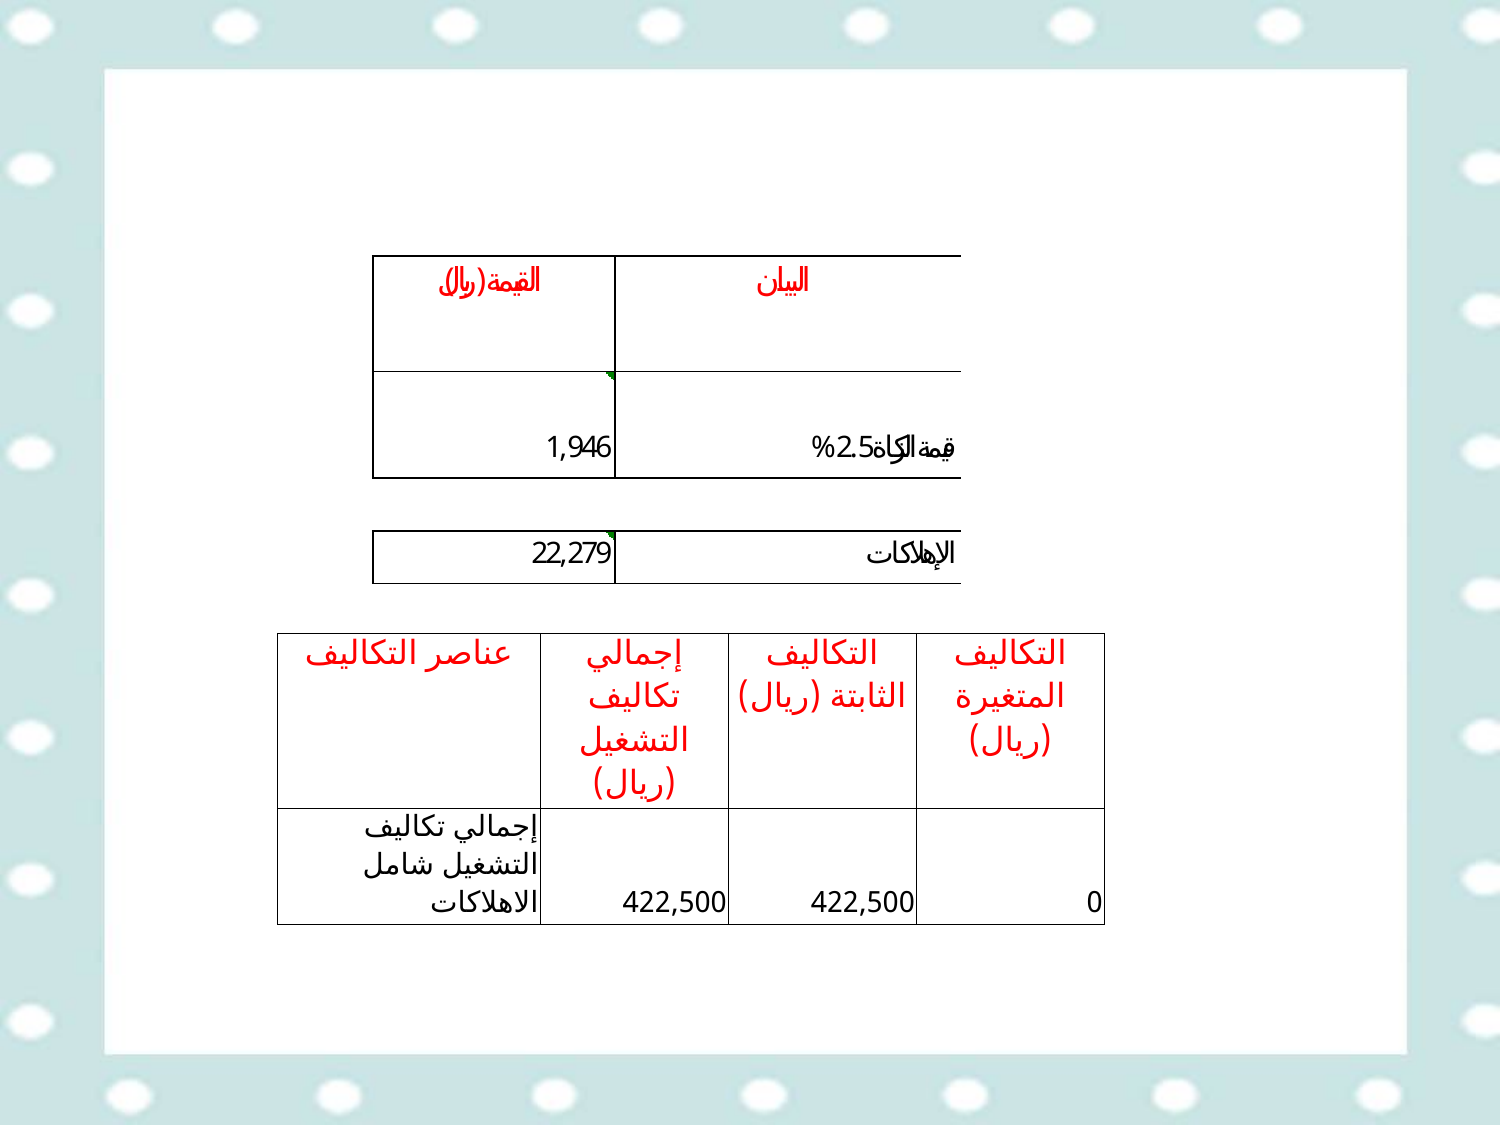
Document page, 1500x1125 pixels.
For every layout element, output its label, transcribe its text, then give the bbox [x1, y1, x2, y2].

table_header التكاليف الثابتة (ريال) [729, 634, 916, 808]
table_header التكاليف المتغيرة (ريال) [917, 634, 1104, 808]
table_header إجمالي تكاليف التشغيل (ريال) [541, 634, 728, 808]
table_cell 422,500 [541, 809, 728, 924]
table_cell إجمالي تكاليف التشغيل شامل الاهلاكات [278, 809, 540, 924]
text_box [371, 255, 963, 586]
table_cell 422,500 [729, 809, 916, 924]
table_cell 0 [917, 809, 1104, 924]
picture [0, 0, 1500, 1125]
table_header عناصر التكاليف [278, 634, 540, 808]
